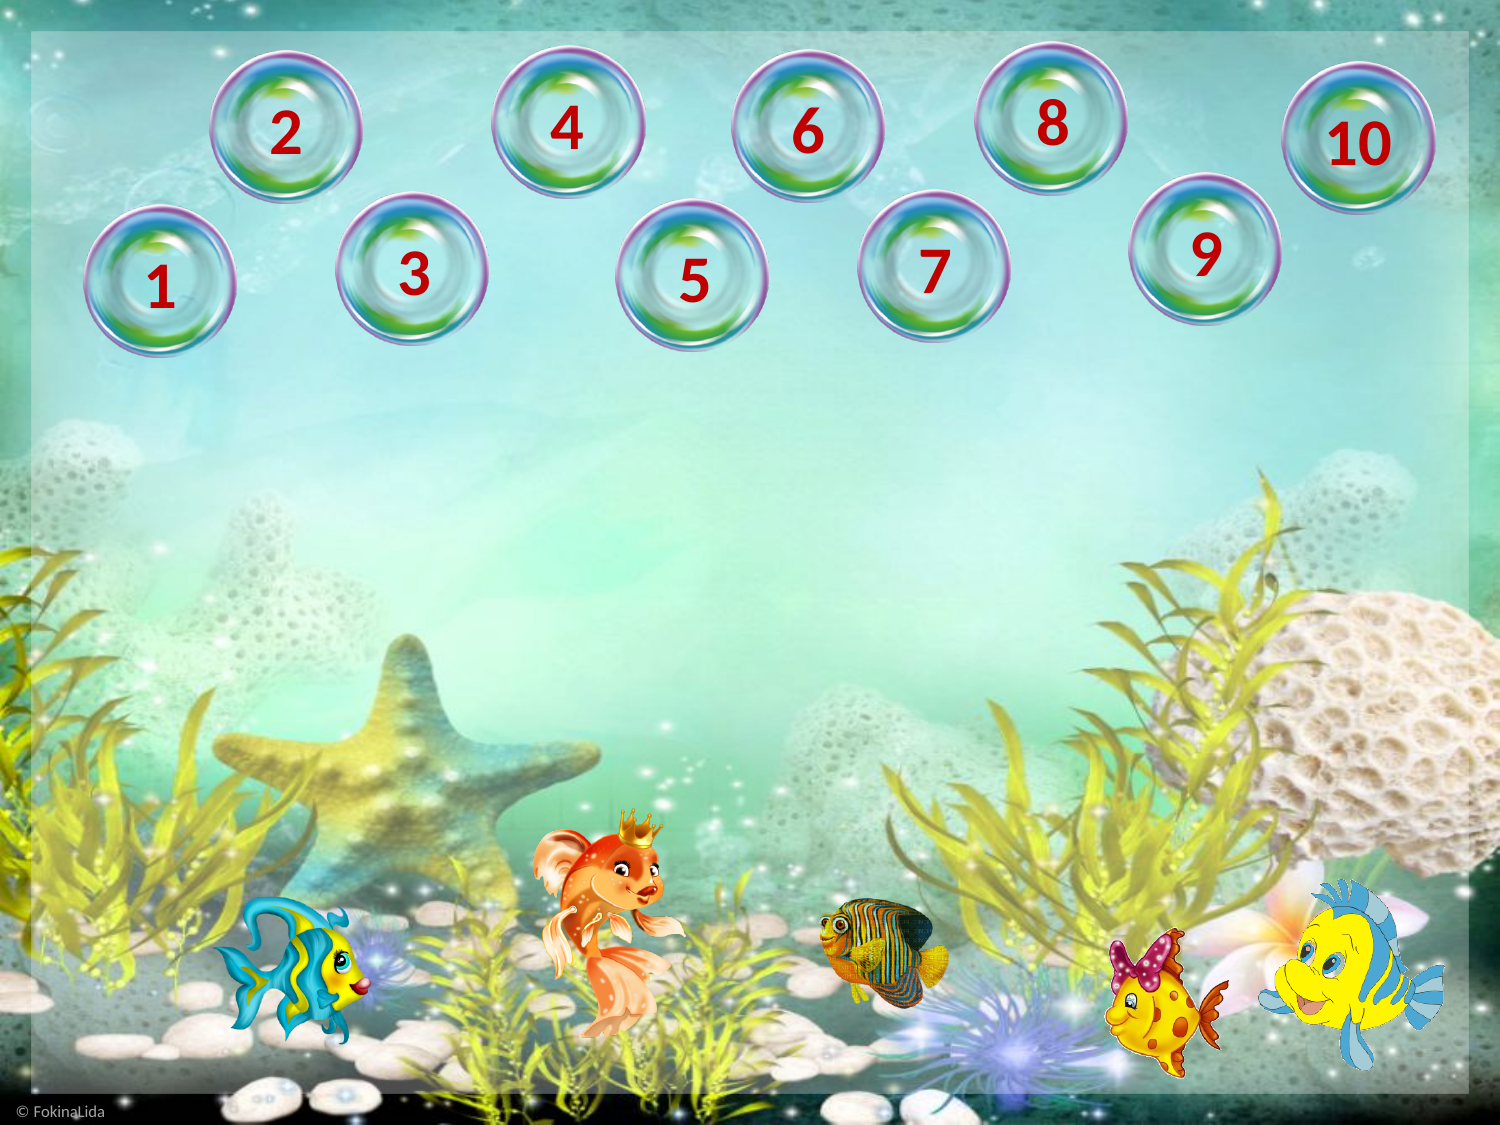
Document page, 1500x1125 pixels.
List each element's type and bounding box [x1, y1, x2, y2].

text_box [209, 50, 364, 205]
text_box [1127, 172, 1282, 327]
text_box [1281, 61, 1436, 216]
text_box [82, 203, 237, 358]
text_box [335, 191, 490, 346]
picture [0, 0, 1500, 1125]
text_box [491, 45, 646, 200]
text_box [614, 197, 769, 352]
text_box [731, 48, 886, 203]
text_box [974, 41, 1129, 196]
text_box [857, 189, 1012, 344]
